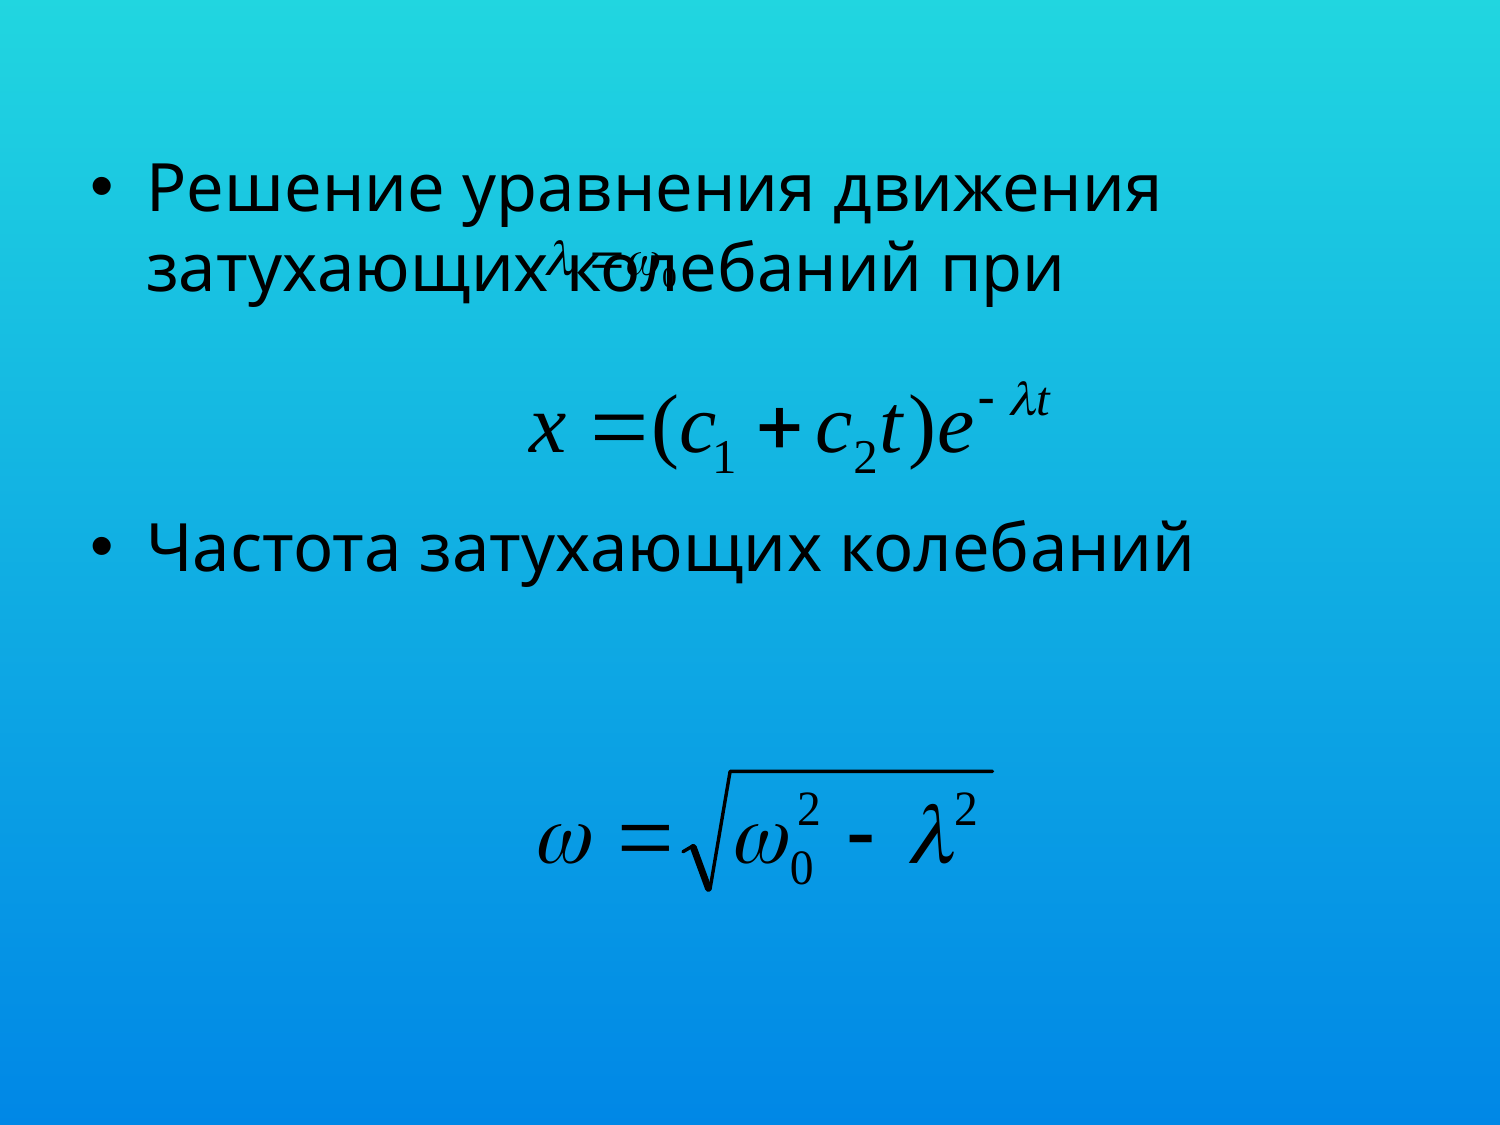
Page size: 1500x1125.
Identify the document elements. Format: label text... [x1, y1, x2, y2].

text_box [524, 749, 1008, 913]
list Решение уравнения движения затухающих колебаний при Частота затухающих колебаний [75, 137, 1425, 1018]
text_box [512, 362, 1065, 488]
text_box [537, 224, 685, 301]
